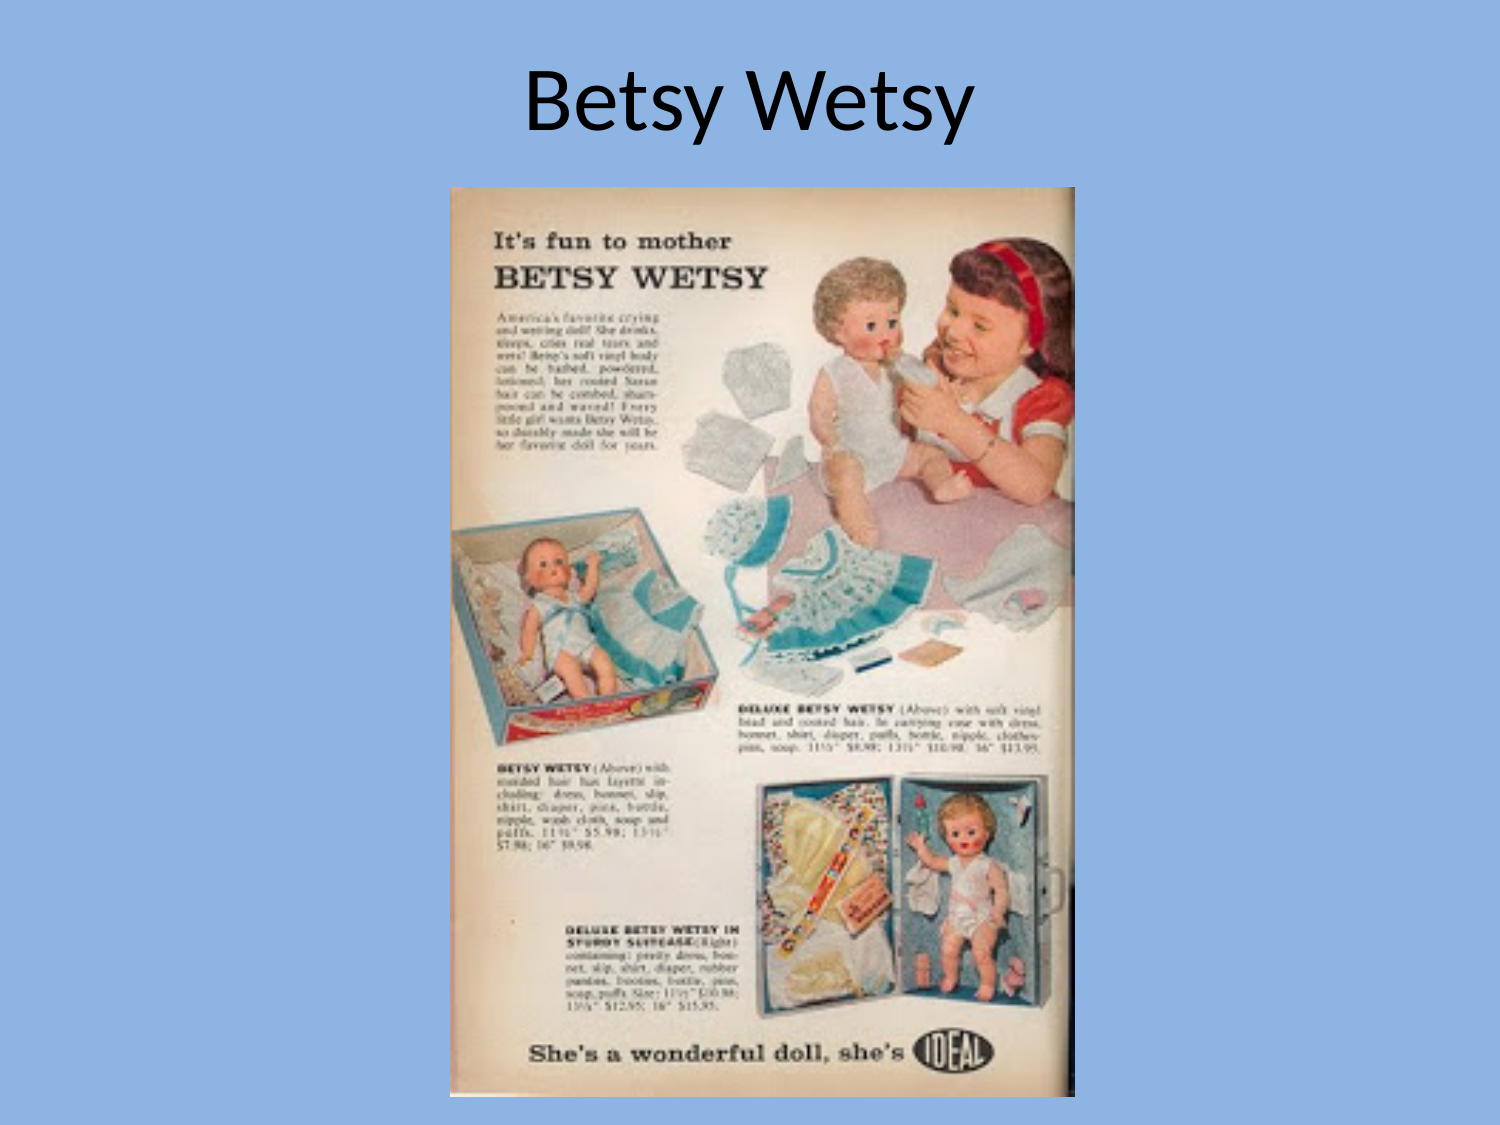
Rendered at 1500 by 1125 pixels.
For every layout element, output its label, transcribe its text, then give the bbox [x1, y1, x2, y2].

title Betsy Wetsy [75, 0, 1425, 188]
picture [449, 187, 1076, 1097]
